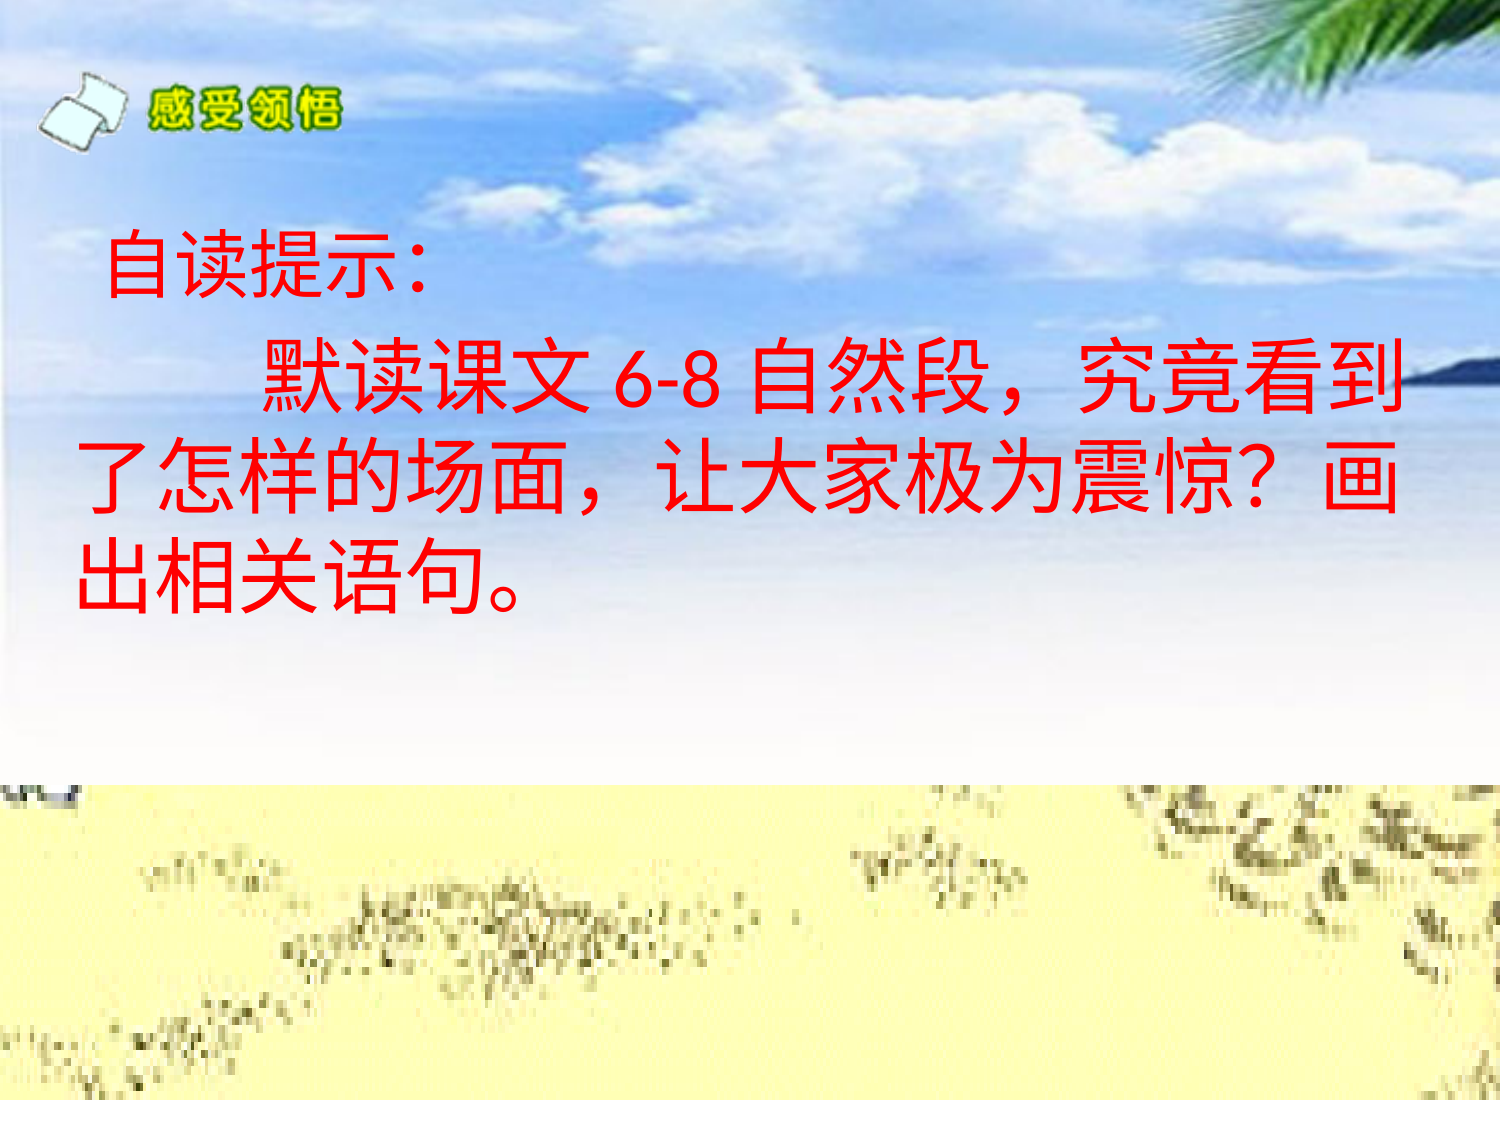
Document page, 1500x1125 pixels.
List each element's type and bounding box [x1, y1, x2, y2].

text_box [0, 784, 1500, 1125]
picture [0, 0, 1500, 784]
